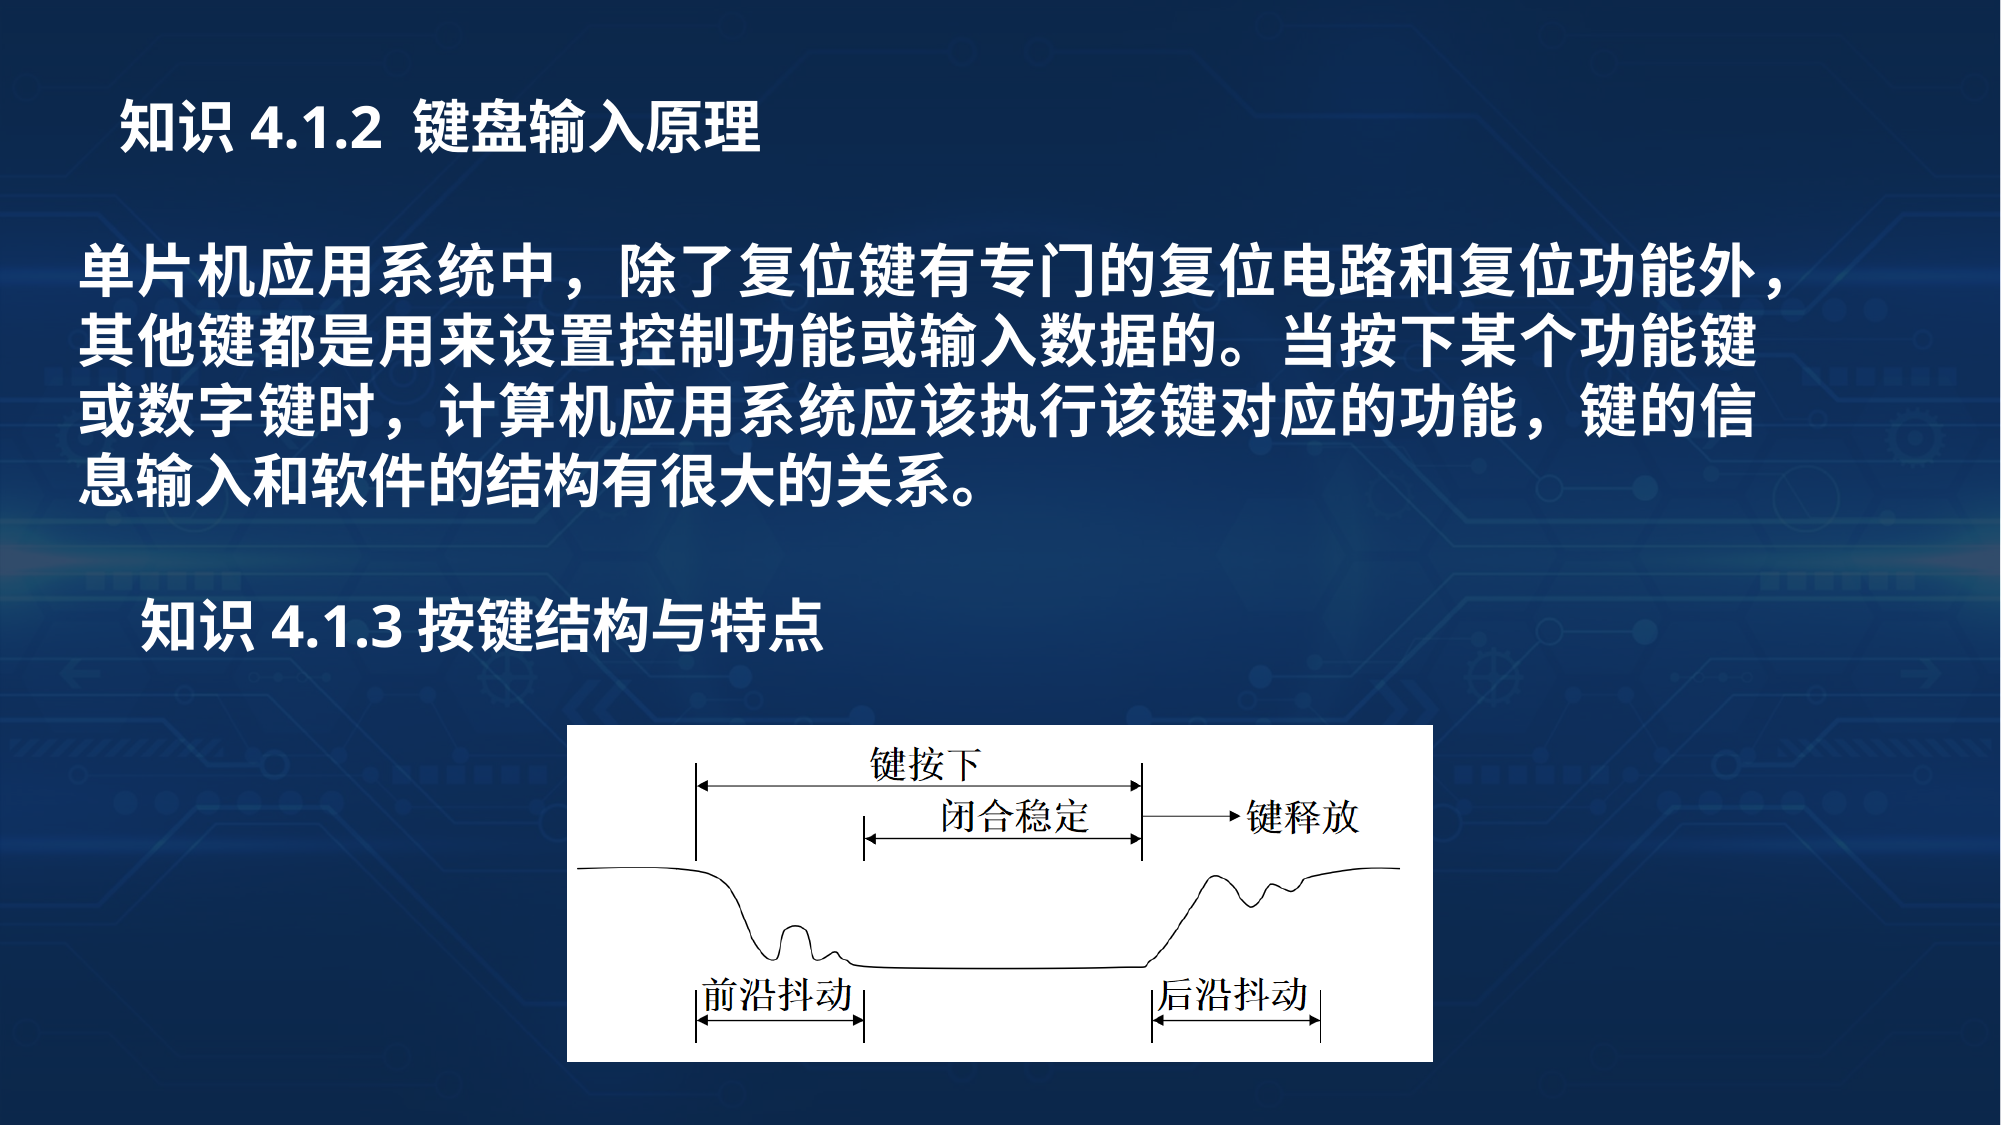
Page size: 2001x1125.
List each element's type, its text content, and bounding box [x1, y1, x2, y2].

text_box 知识4.1.3按键结构与特点 [125, 581, 960, 667]
picture [567, 724, 1433, 1062]
text_box 单片机应用系统中，除了复位键有专门的复位电路和复位功能外，其他键都是用来设置控制功能或输入数据的。当按下某个功能键或数字键时，计算机应用系统应该执行该键对应的功能，键的信息输入和软件的结构有很大的关系。 [62, 226, 1774, 522]
text_box 知识4.1.2 键盘输入原理 [104, 83, 939, 168]
